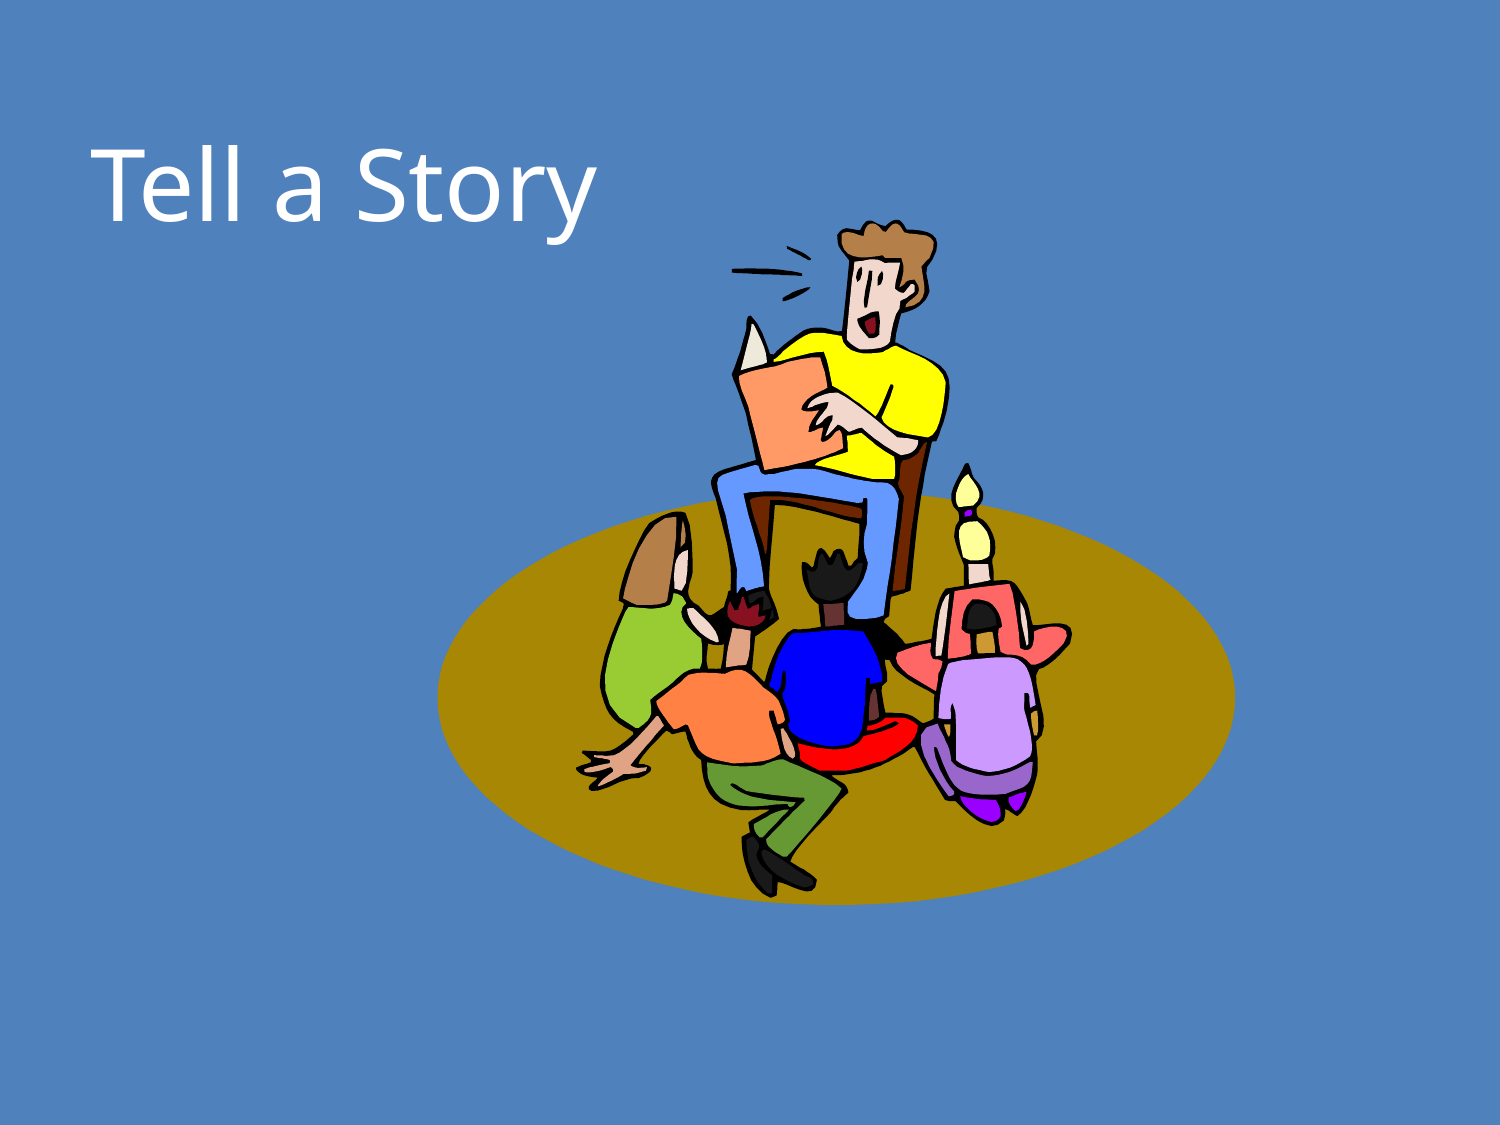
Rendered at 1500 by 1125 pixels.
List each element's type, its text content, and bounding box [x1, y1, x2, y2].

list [437, 212, 1236, 906]
title Tell a Story [75, 87, 1425, 275]
